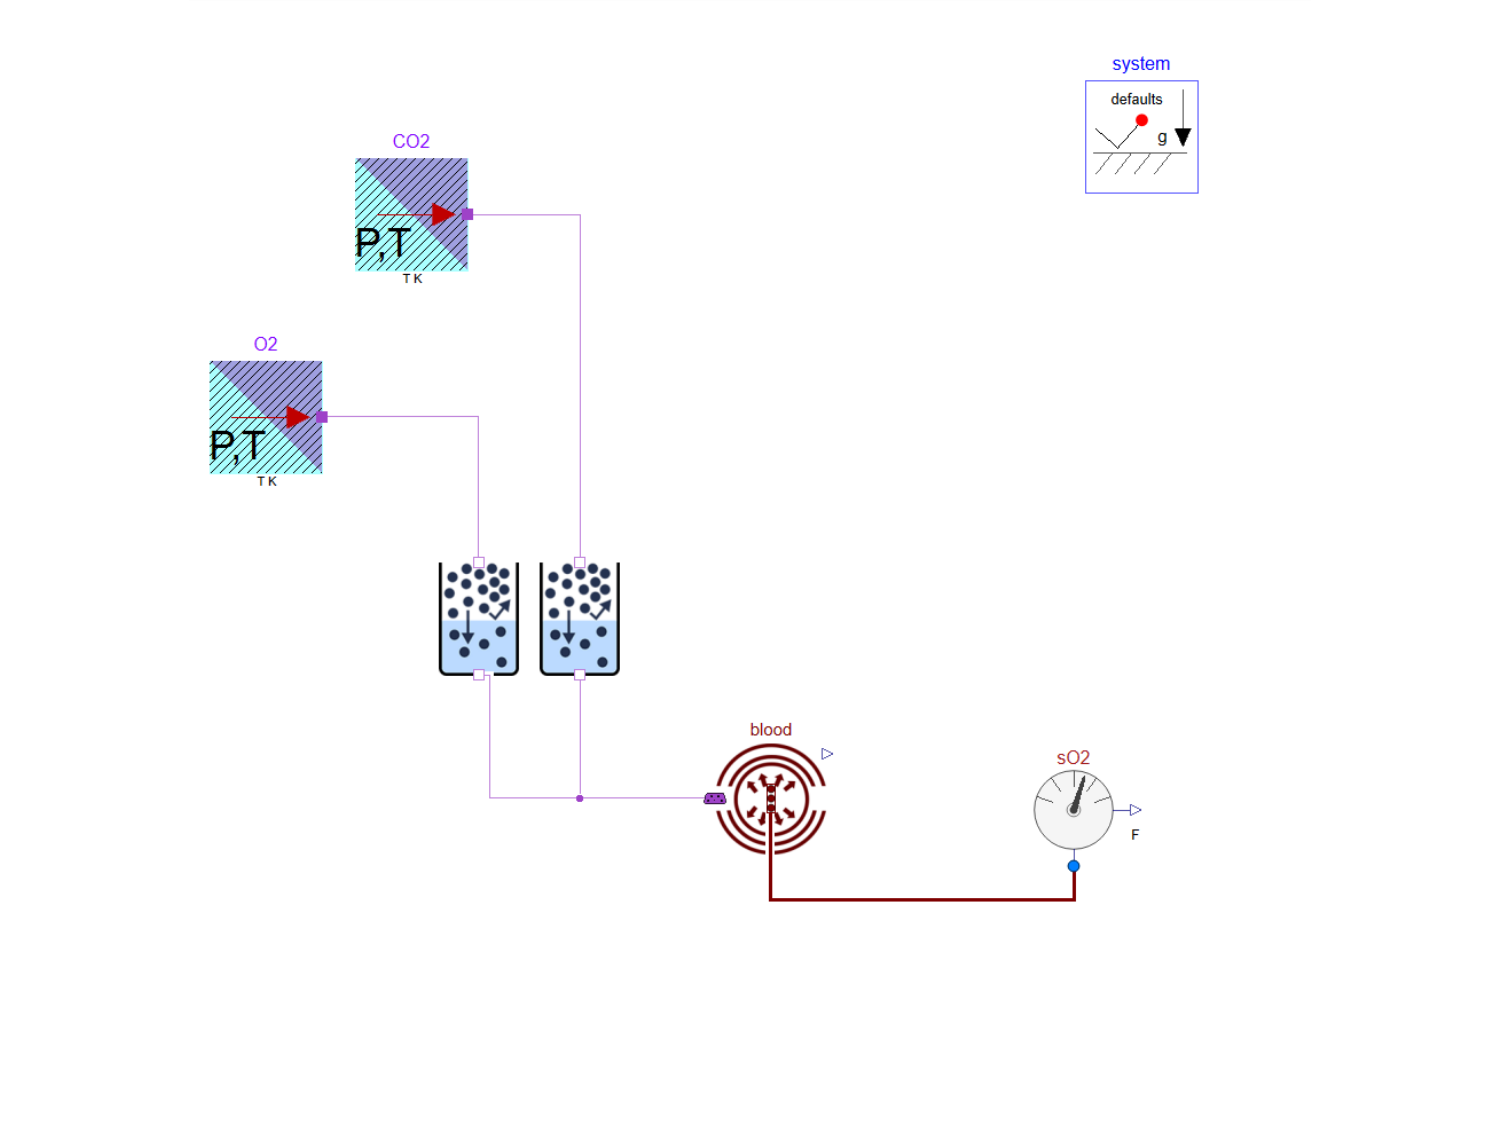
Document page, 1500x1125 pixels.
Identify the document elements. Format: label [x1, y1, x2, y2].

picture [189, 0, 1311, 1125]
